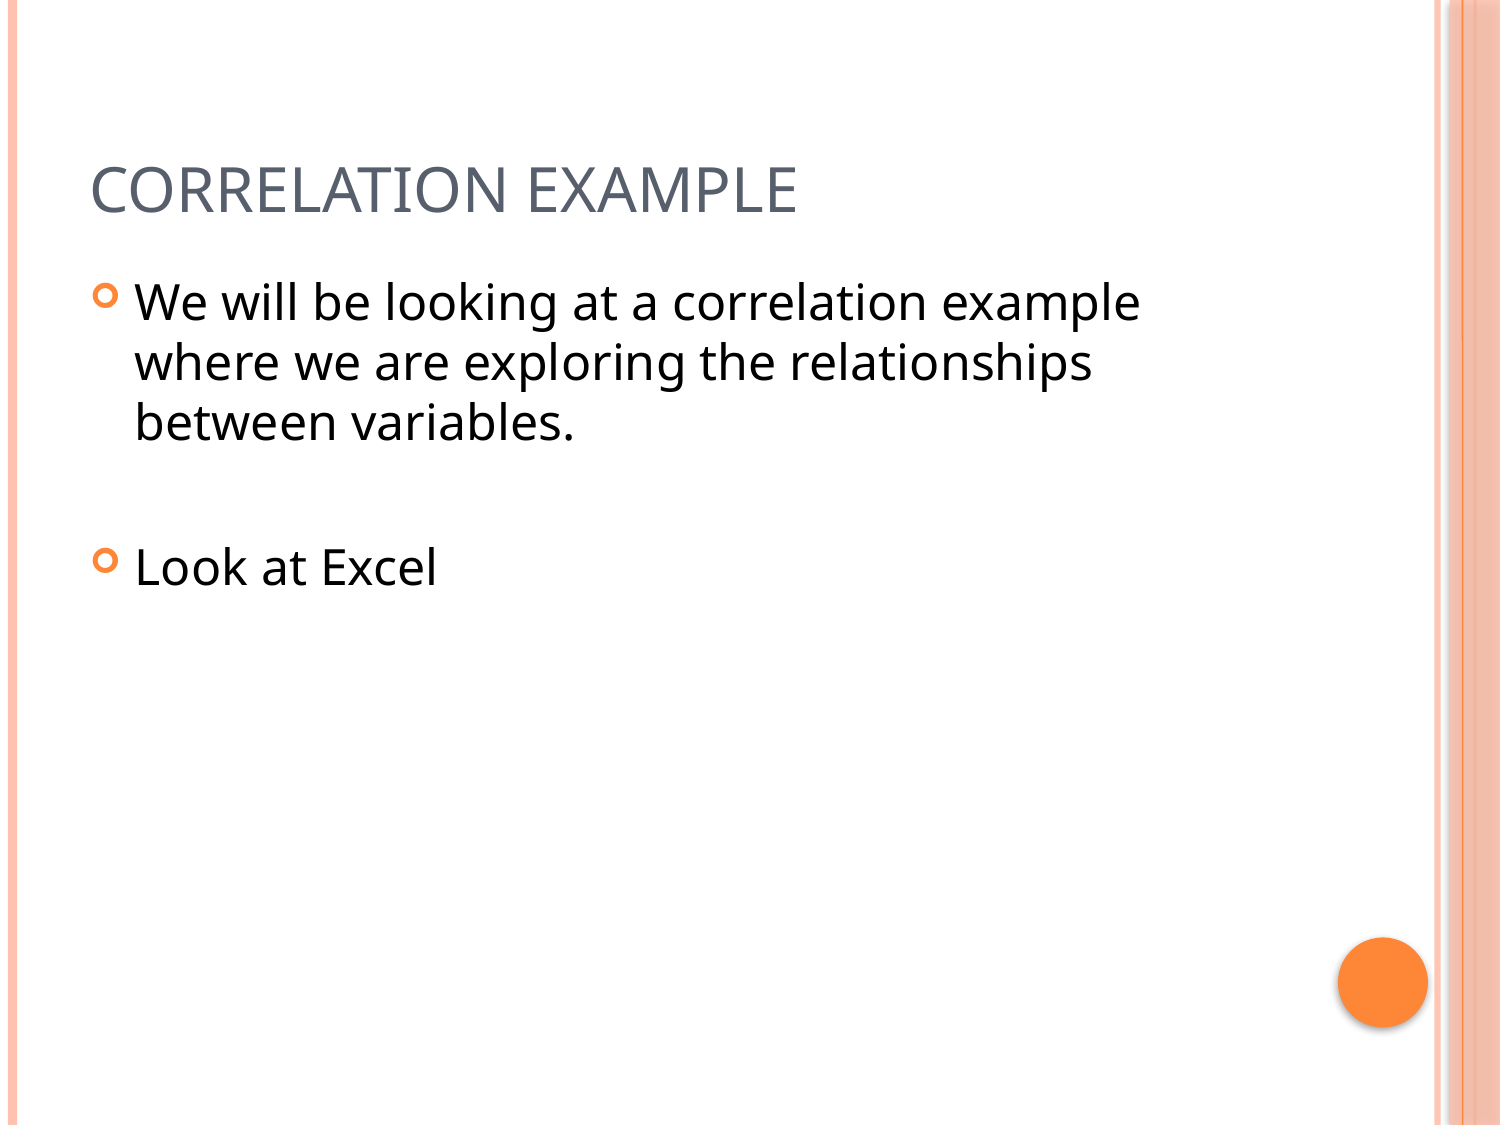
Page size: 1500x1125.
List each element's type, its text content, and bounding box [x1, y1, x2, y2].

list We will be looking at a correlation example where we are exploring the relationships between variables. Look at Excel [75, 262, 1300, 1062]
title Correlation Example [75, 45, 1300, 233]
